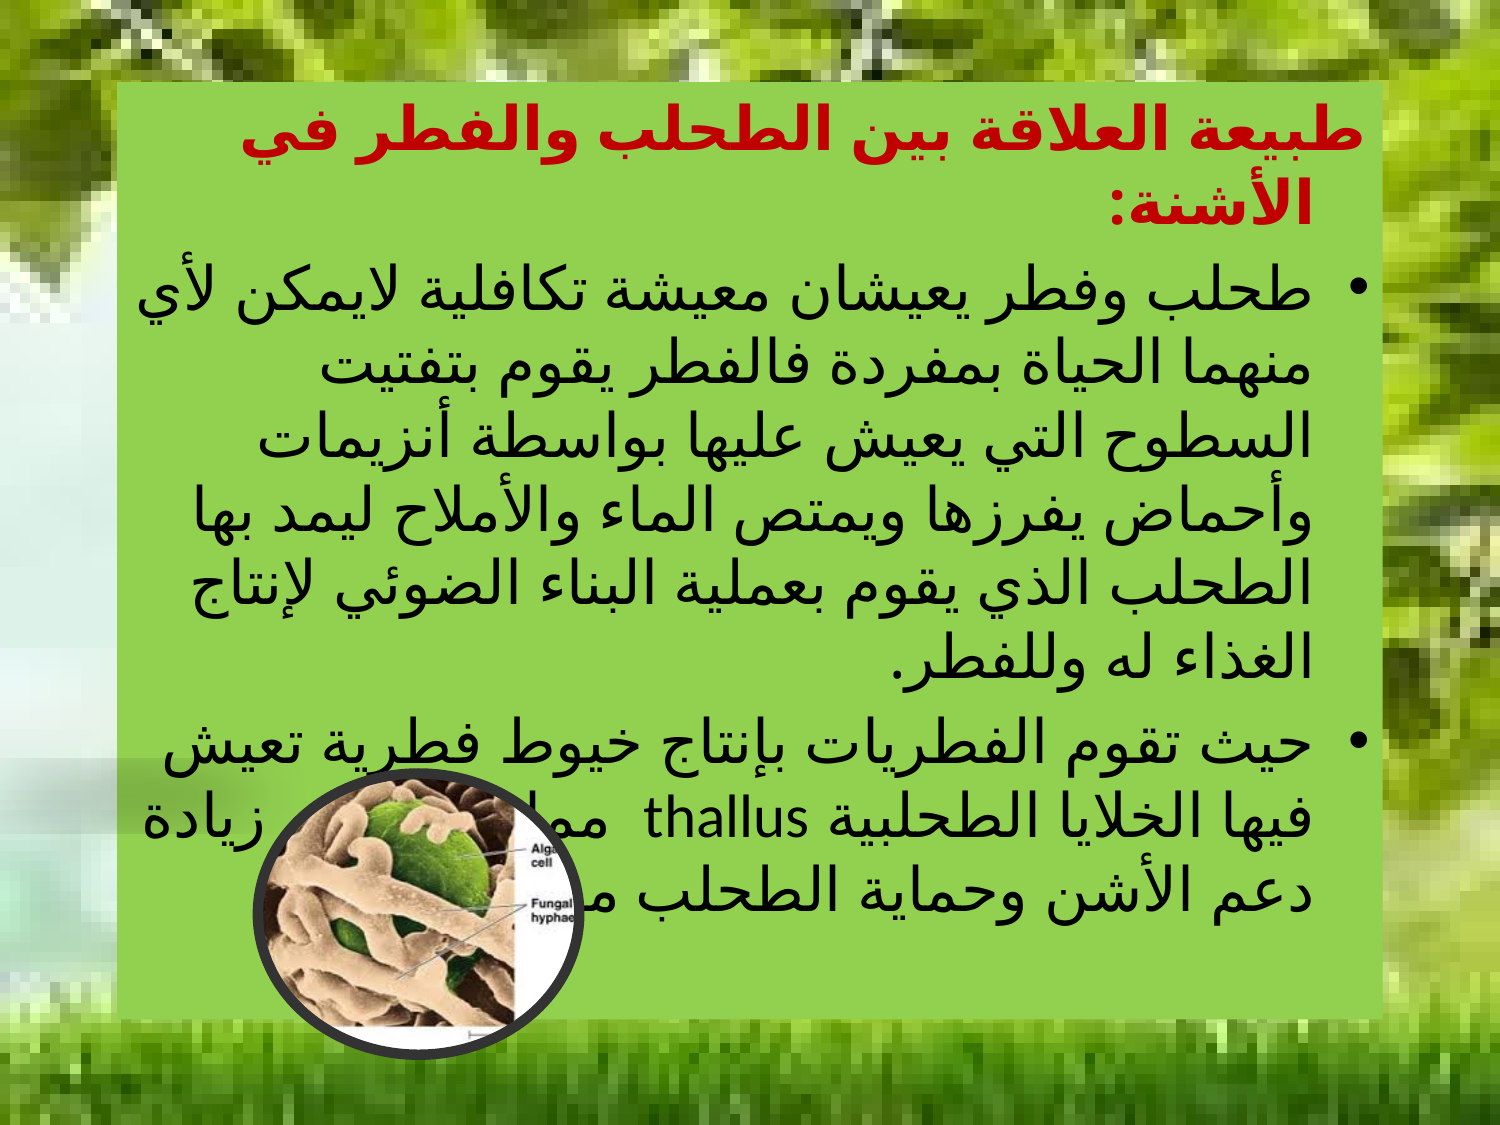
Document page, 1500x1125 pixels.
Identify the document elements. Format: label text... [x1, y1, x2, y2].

picture [0, 0, 1500, 1125]
list طبيعة العلاقة بين الطحلب والفطر في الأشنة: طحلب وفطر يعيشان معيشة تكافلية لايمكن لأي منهما الحياة بمفردة فالفطر يقوم بتفتيت السطوح التي يعيش عليها بواسطة أنزيمات وأحماض يفرزها ويمتص الماء والأملاح ليمد بها الطحلب الذي يقوم بعملية البناء الضوئي لإنتاج الغذاء له وللفطر. حيث تقوم الفطريات بإنتاج خيوط فطرية تعيش فيها الخلايا الطحلبية thallus مما يؤدي إلى زيادة دعم الأشن وحماية الطحلب من الجفاف. [117, 82, 1383, 1020]
